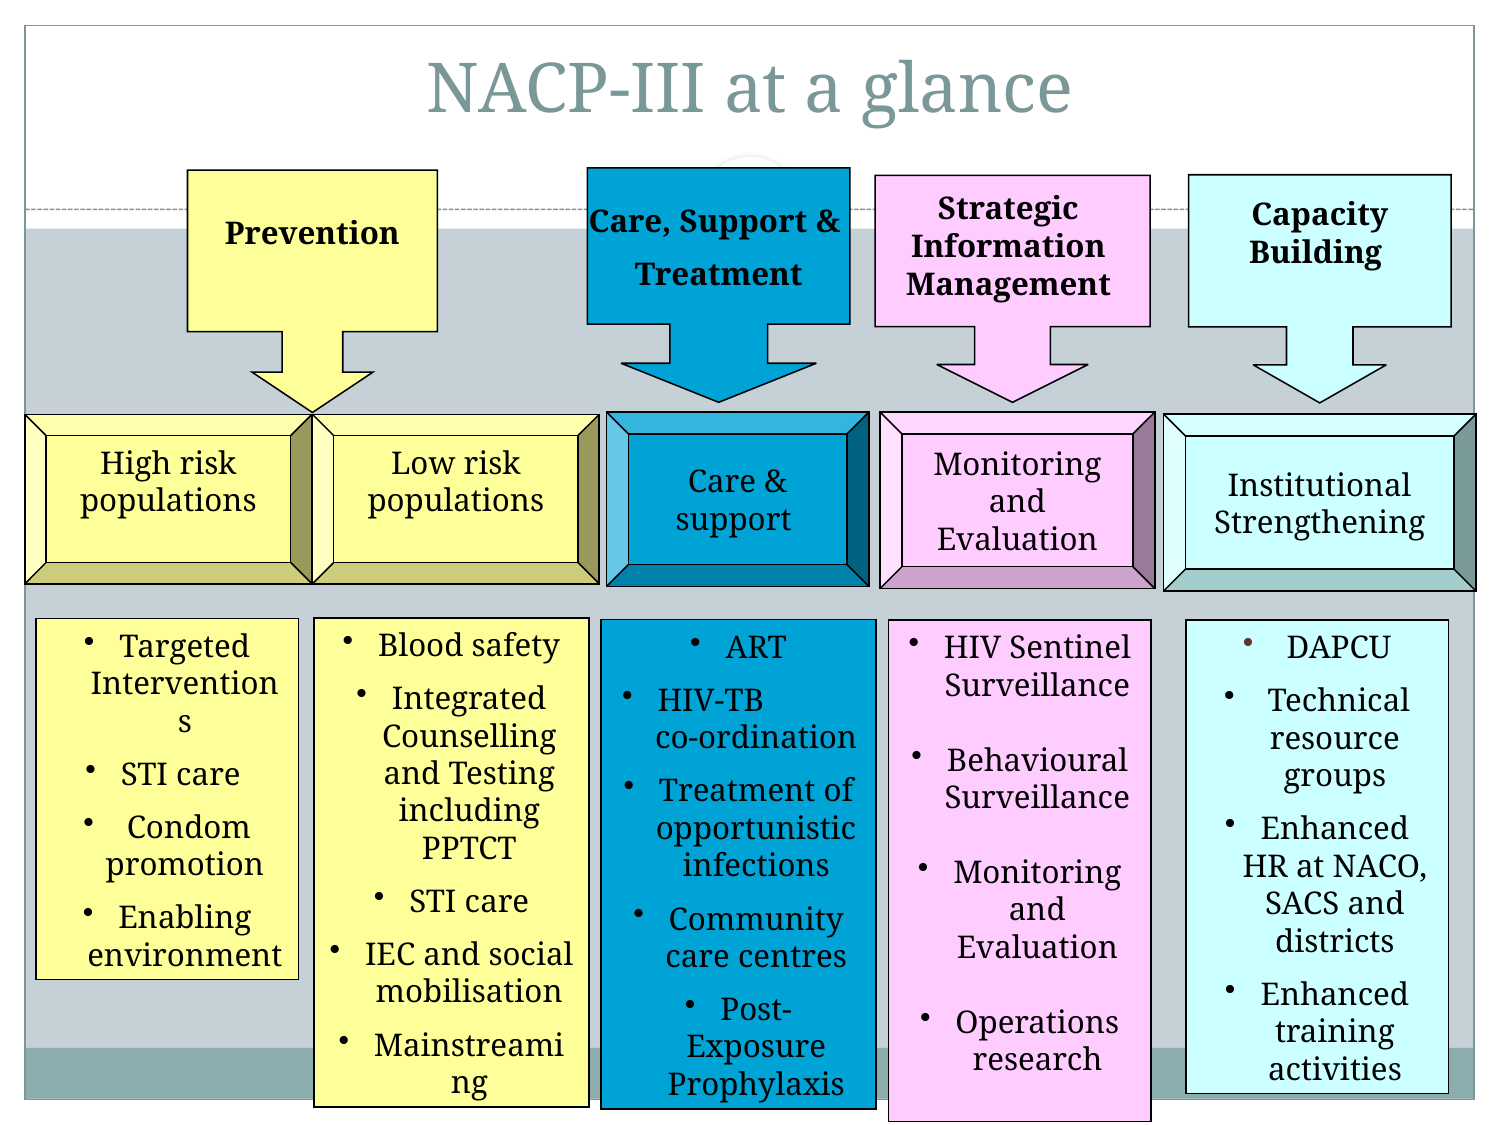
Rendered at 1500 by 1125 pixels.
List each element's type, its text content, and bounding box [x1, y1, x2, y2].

text_box NACP-III at a glance [0, 36, 1500, 134]
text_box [24, 167, 1477, 1094]
